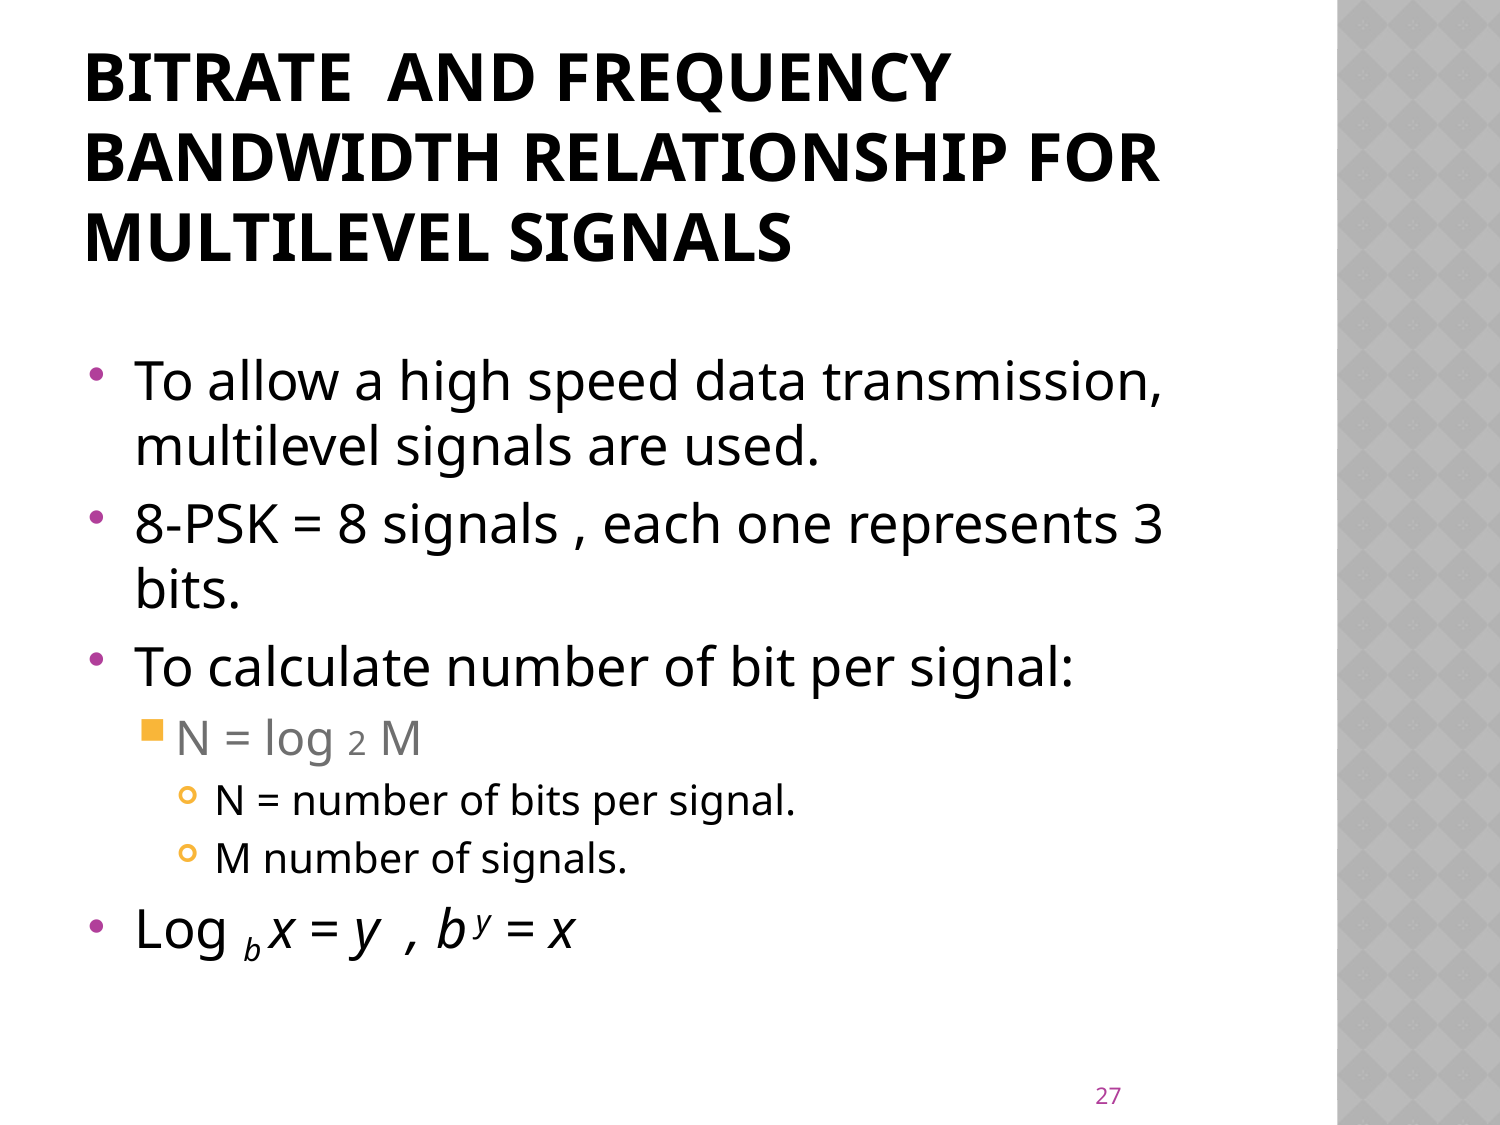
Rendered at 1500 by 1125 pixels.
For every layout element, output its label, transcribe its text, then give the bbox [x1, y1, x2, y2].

title Bitrate and frequency bandwidth relationship for multilevel signals [75, 87, 1263, 275]
slide_number 27 [1025, 1075, 1122, 1113]
list To allow a high speed data transmission, multilevel signals are used. 8-PSK = 8 signals , each one represents 3 bits. To calculate number of bit per signal: N = log 2 M N = number of bits per signal. M number of signals. Log b x = y , b y = x [75, 339, 1263, 1125]
